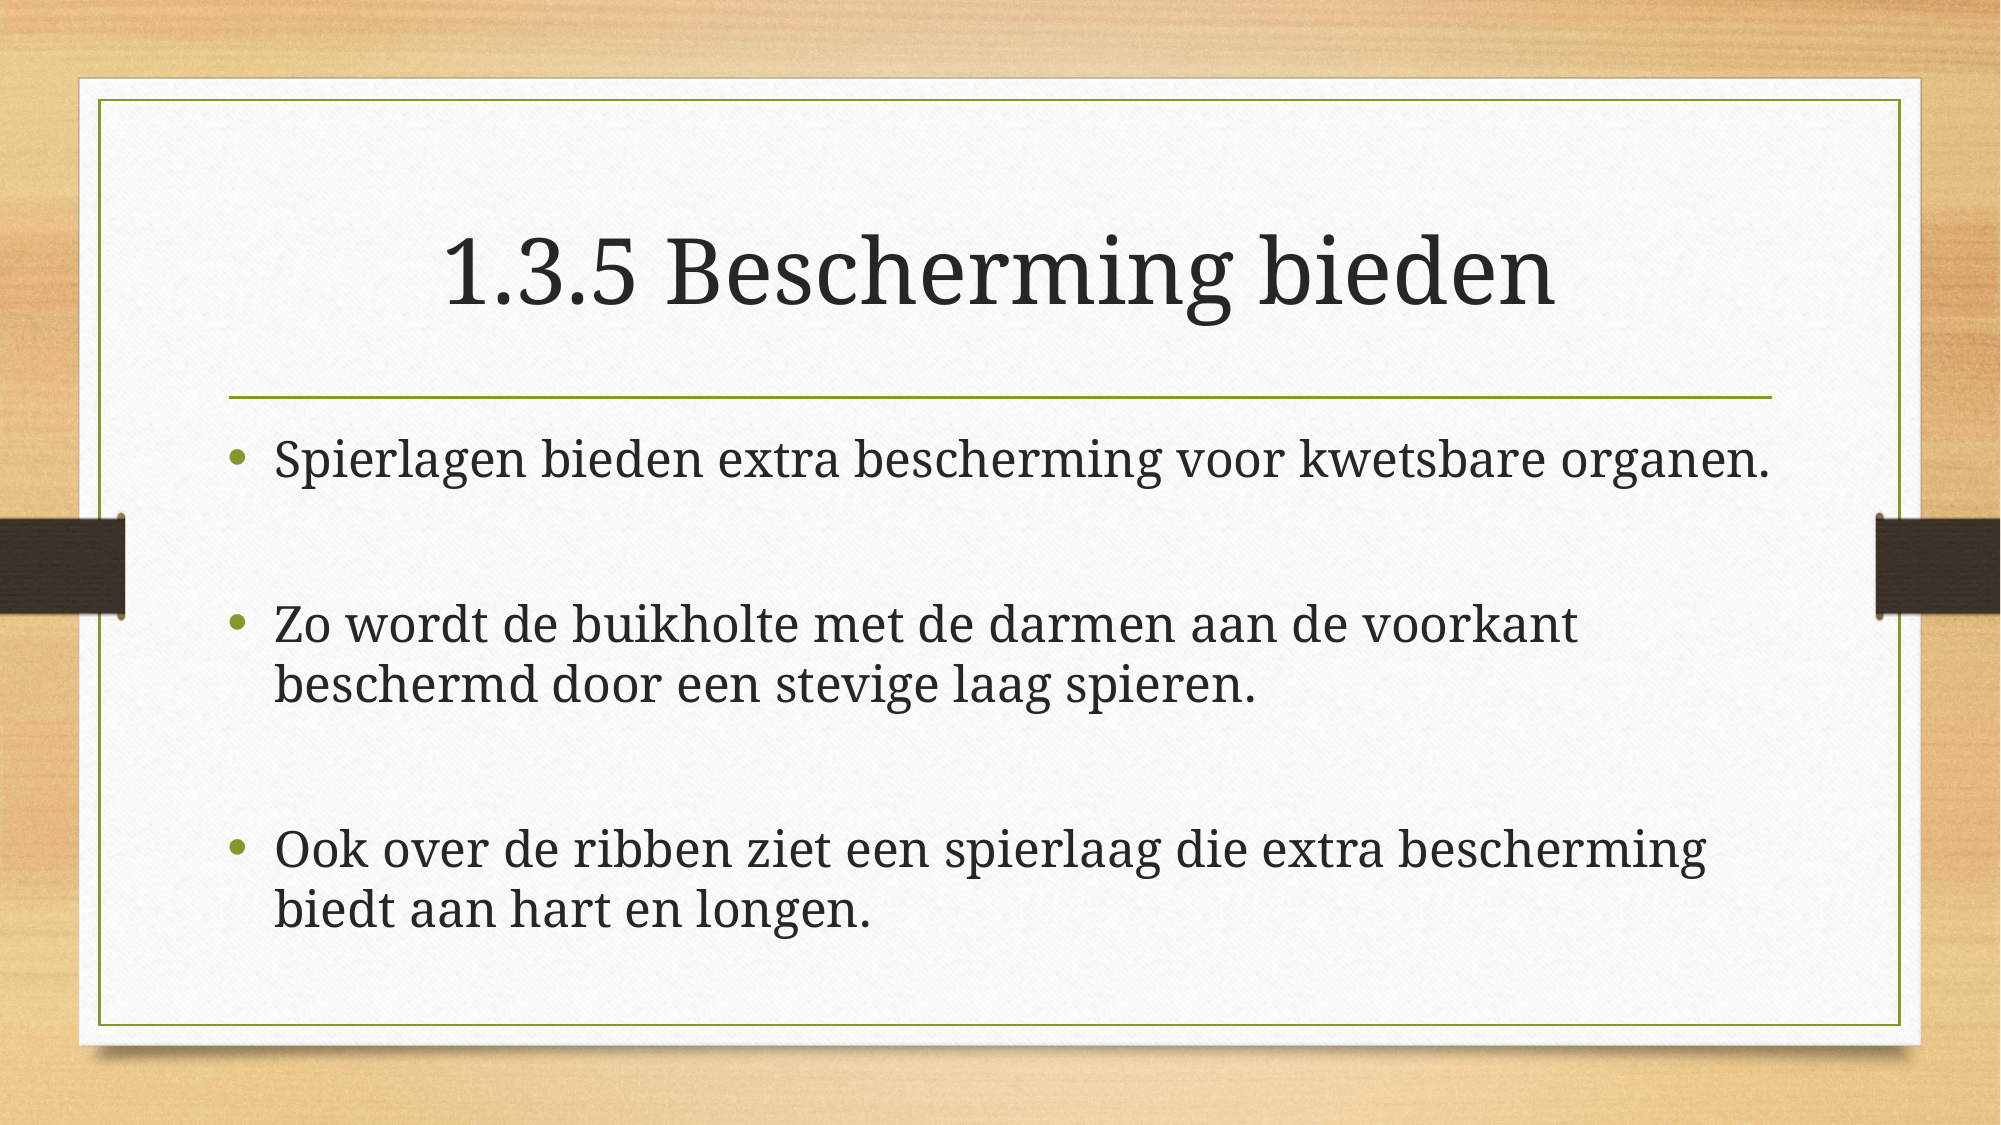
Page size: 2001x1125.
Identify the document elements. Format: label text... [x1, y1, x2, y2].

list Spierlagen bieden extra bescherming voor kwetsbare organen. Zo wordt de buikholte met de darmen aan de voorkant beschermd door een stevige laag spieren. Ook over de ribben ziet een spierlaag die extra bescherming biedt aan hart en longen. [212, 419, 1788, 964]
picture [0, 0, 2001, 1125]
title 1.3.5 Bescherming bieden [212, 161, 1788, 375]
